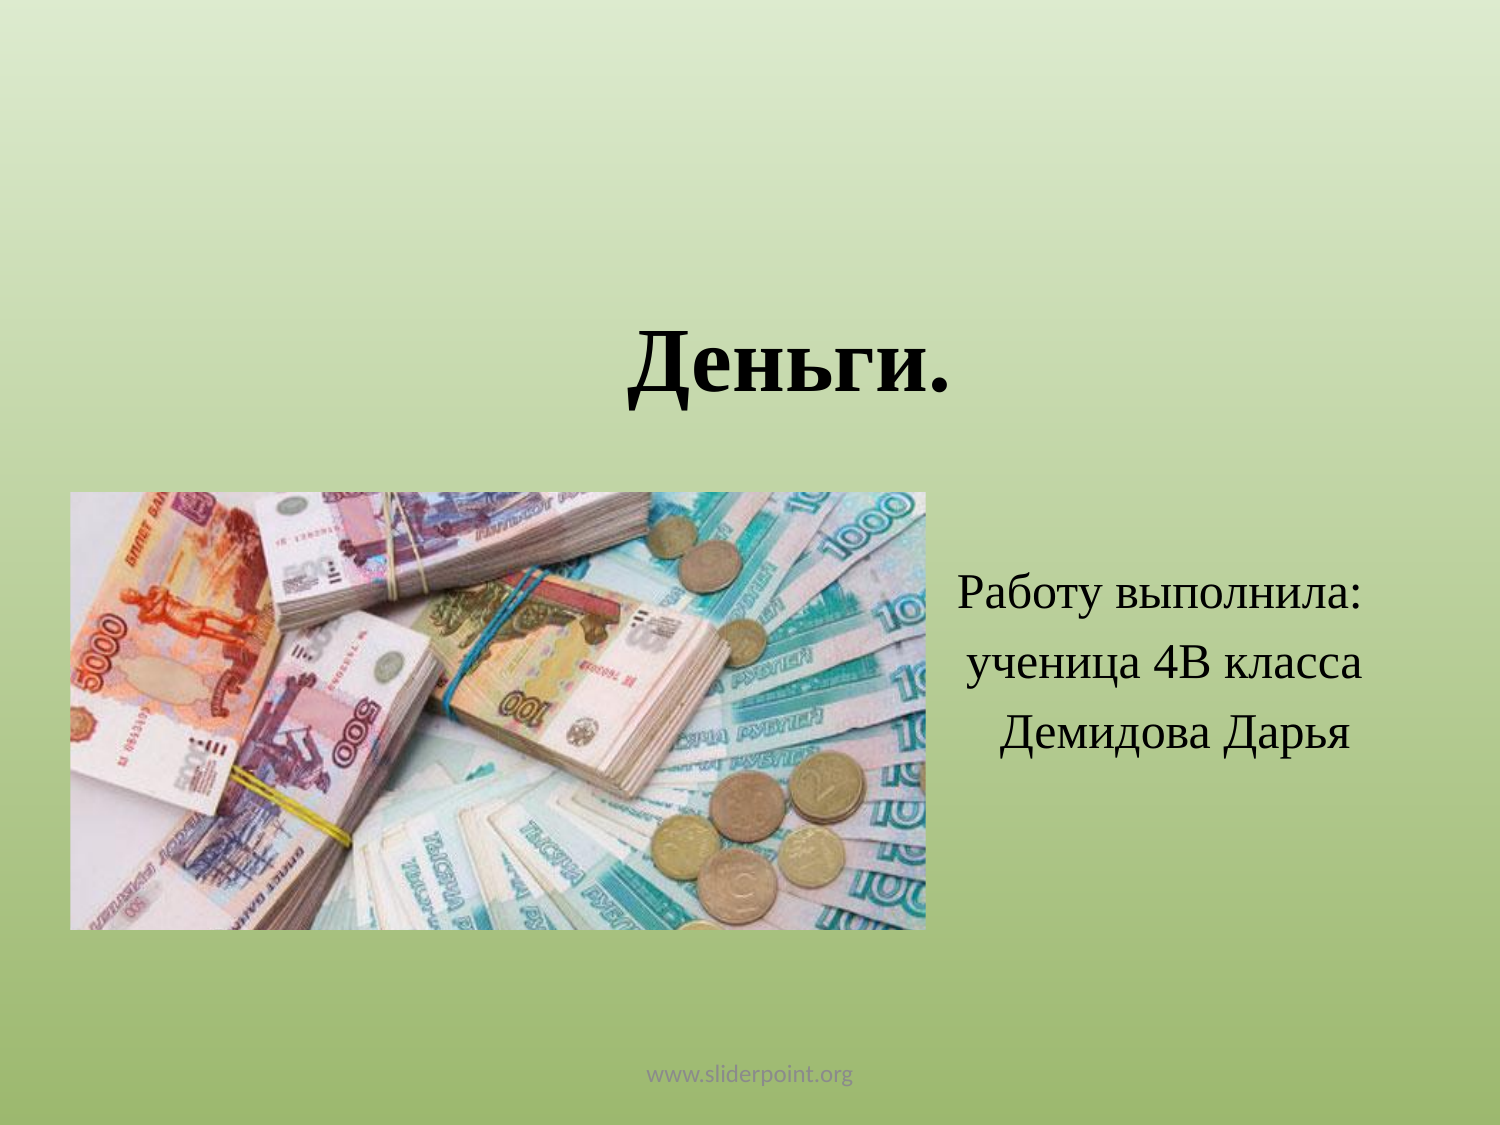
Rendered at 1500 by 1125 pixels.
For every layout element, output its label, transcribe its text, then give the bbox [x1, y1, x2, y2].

picture [70, 491, 926, 930]
subtitle Работу выполнила: ученица 4В класса Демидова Дарья [931, 550, 1379, 839]
footer www.sliderpoint.org [512, 1042, 988, 1103]
title Деньги. [152, 234, 1428, 476]
